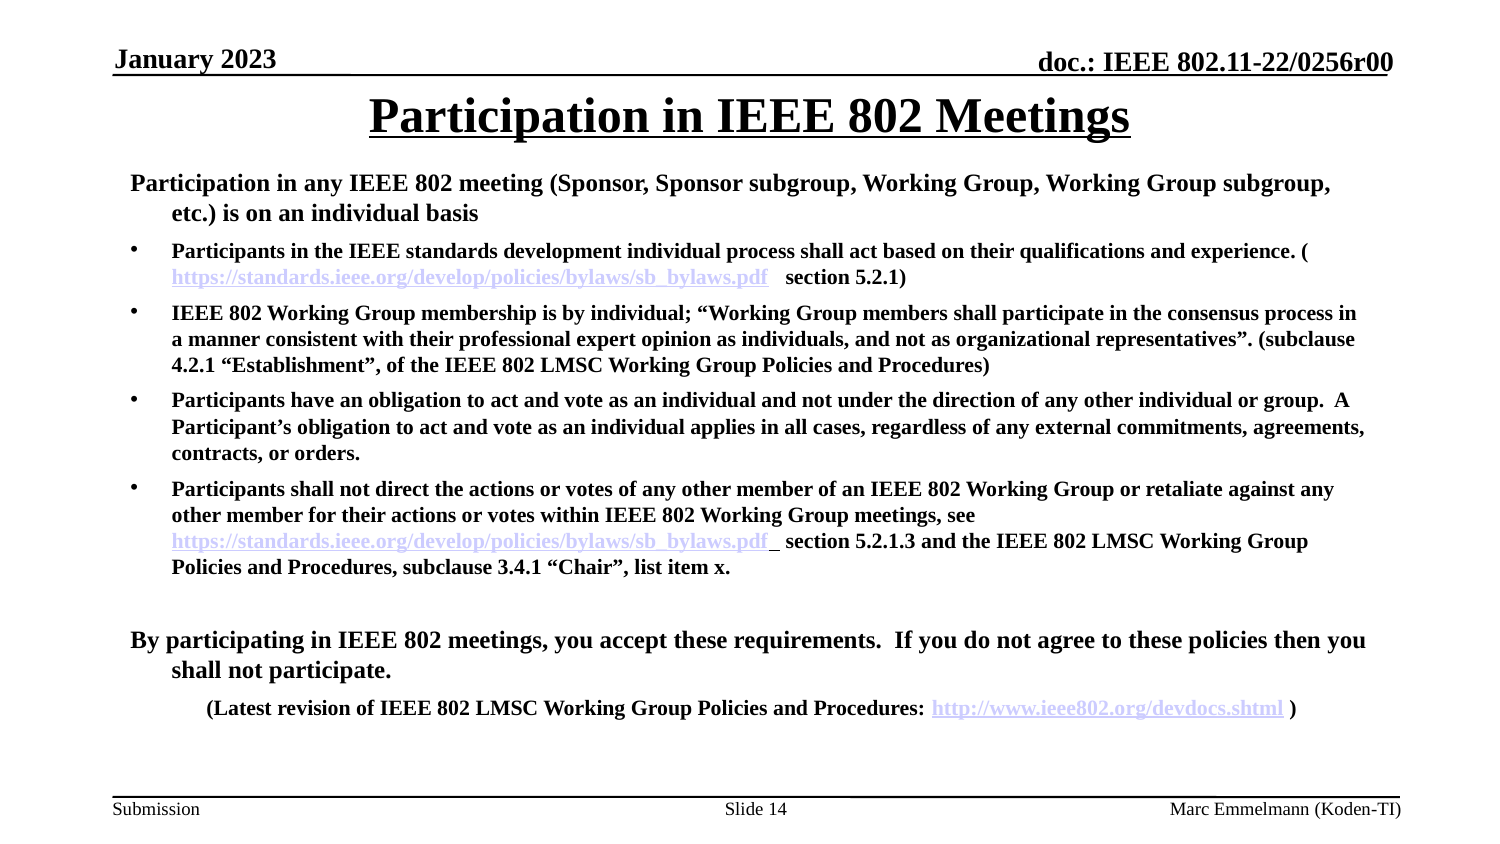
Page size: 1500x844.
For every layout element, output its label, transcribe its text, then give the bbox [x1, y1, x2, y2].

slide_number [114, 40, 423, 75]
slide_number Slide 14 [712, 796, 800, 842]
list Participation in any IEEE 802 meeting (Sponsor, Sponsor subgroup, Working Group, Working Group subgroup, etc.) is on an individual basis Participants in the IEEE standards development individual process shall act based on their qualifications and experience. (https://standards.ieee.org/develop/policies/bylaws/sb_bylaws.pdf section 5.2.1) IEEE 802 Working Group membership is by individual; “Working Group members shall participate in the consensus process in a manner consistent with their professional expert opinion as individuals, and not as organizational representatives”. (subclause 4.2.1 “Establishment”, of the IEEE 802 LMSC Working Group Policies and Procedures) Participants have an obligation to act and vote as an individual and not under the direction of any other individual or group. A Participant’s obligation to act and vote as an individual applies in all cases, regardless of any external commitments, agreements, contracts, or orders. Participants shall not direct the actions or votes of any other member of an IEEE 802 Working Group or retaliate against any other member for their actions or votes within IEEE 802 Working Group meetings, see https://standards.ieee.org/develop/policies/bylaws/sb_bylaws.pdf section 5.2.1.3 and the IEEE 802 LMSC Working Group Policies and Procedures, subclause 3.4.1 “Chair”, list item x. By participating in IEEE 802 meetings, you accept these requirements. If you do not agree to these policies then you shall not participate. (Latest revision of IEEE 802 LMSC Working Group Policies and Procedures: http://www.ieee802.org/devdocs.shtml ) [114, 159, 1389, 765]
title Participation in IEEE 802 Meetings [271, 46, 1229, 159]
footer Marc Emmelmann (Koden-TI) [878, 796, 1402, 820]
